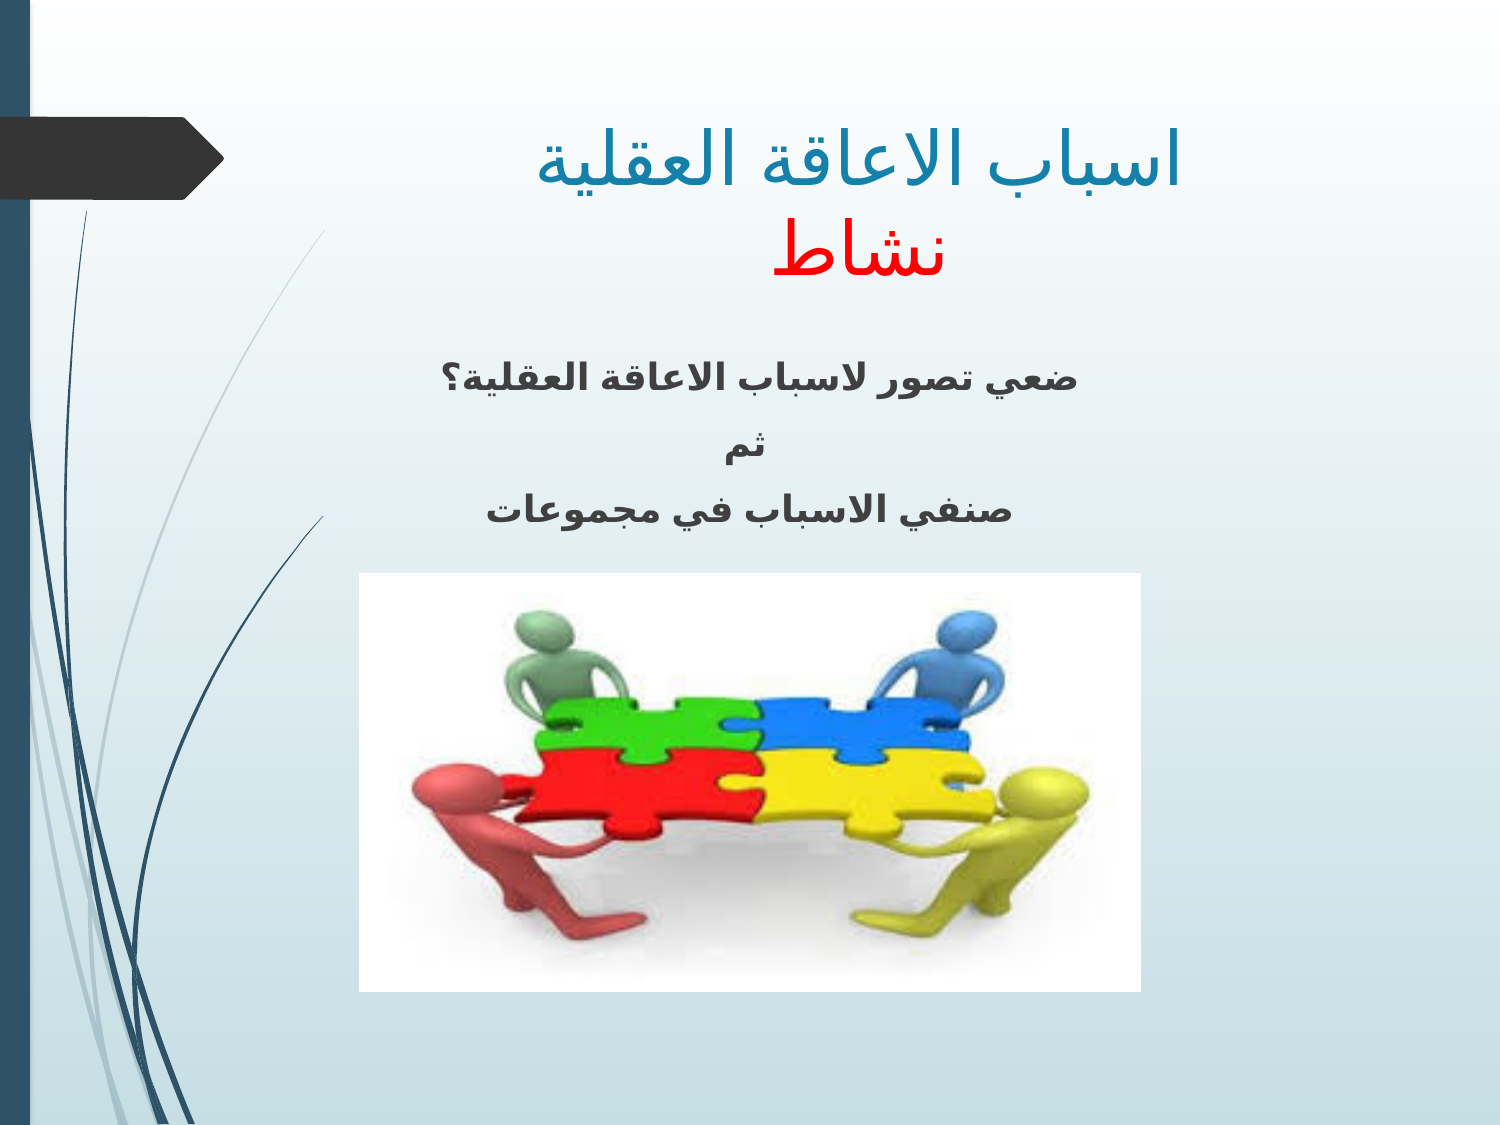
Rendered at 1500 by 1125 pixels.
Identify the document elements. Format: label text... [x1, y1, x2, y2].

picture [359, 572, 1141, 992]
list ضعي تصور لاسباب الاعاقة العقلية؟ ثم صنفي الاسباب في مجموعات [75, 345, 1425, 1088]
title اسباب الاعاقة العقلية نشاط [319, 102, 1400, 313]
